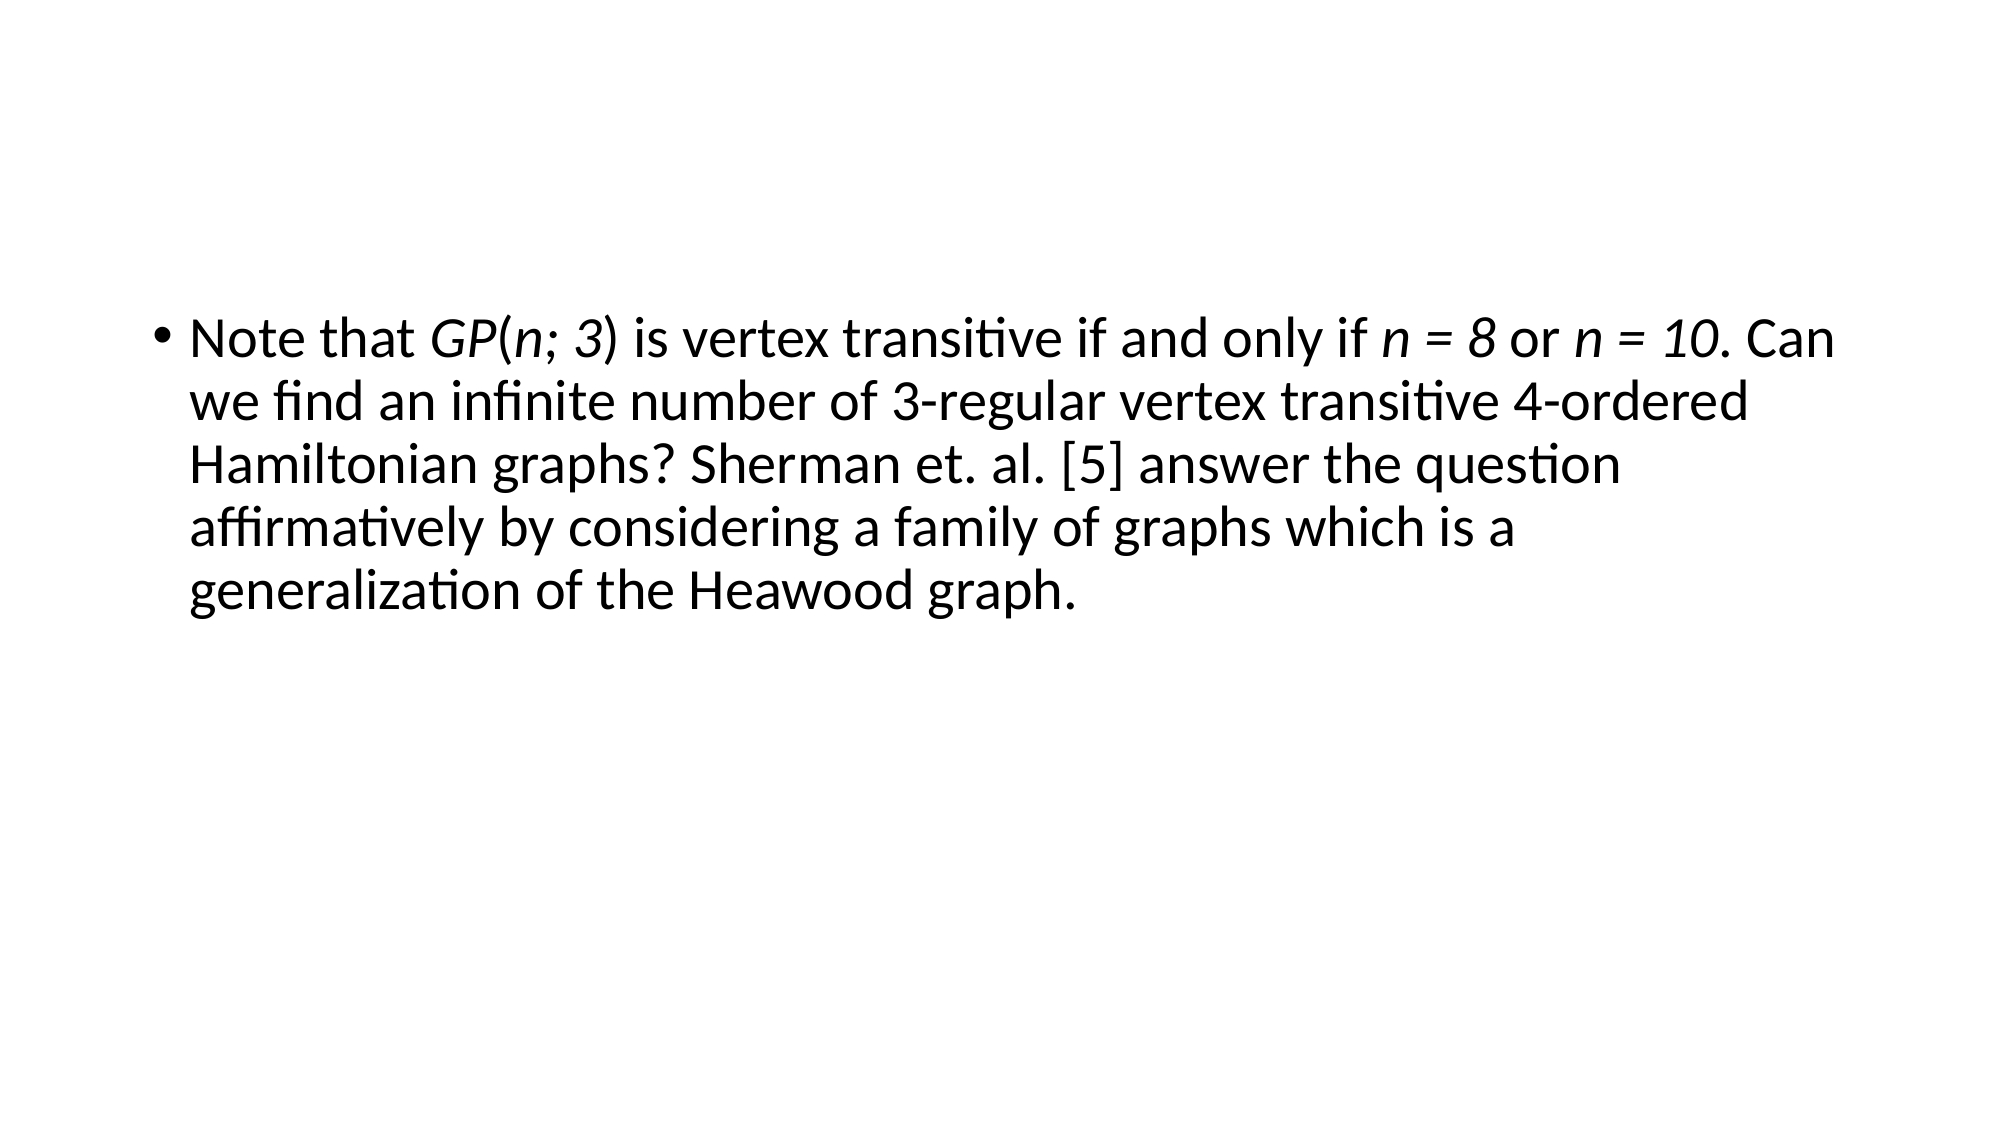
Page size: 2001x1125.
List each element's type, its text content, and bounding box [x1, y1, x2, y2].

list Note that GP(n; 3) is vertex transitive if and only if n = 8 or n = 10. Can we find an infinite number of 3-regular vertex transitive 4-ordered Hamiltonian graphs? Sherman et. al. [5] answer the question affirmatively by considering a family of graphs which is a generalization of the Heawood graph. [137, 299, 1863, 1014]
